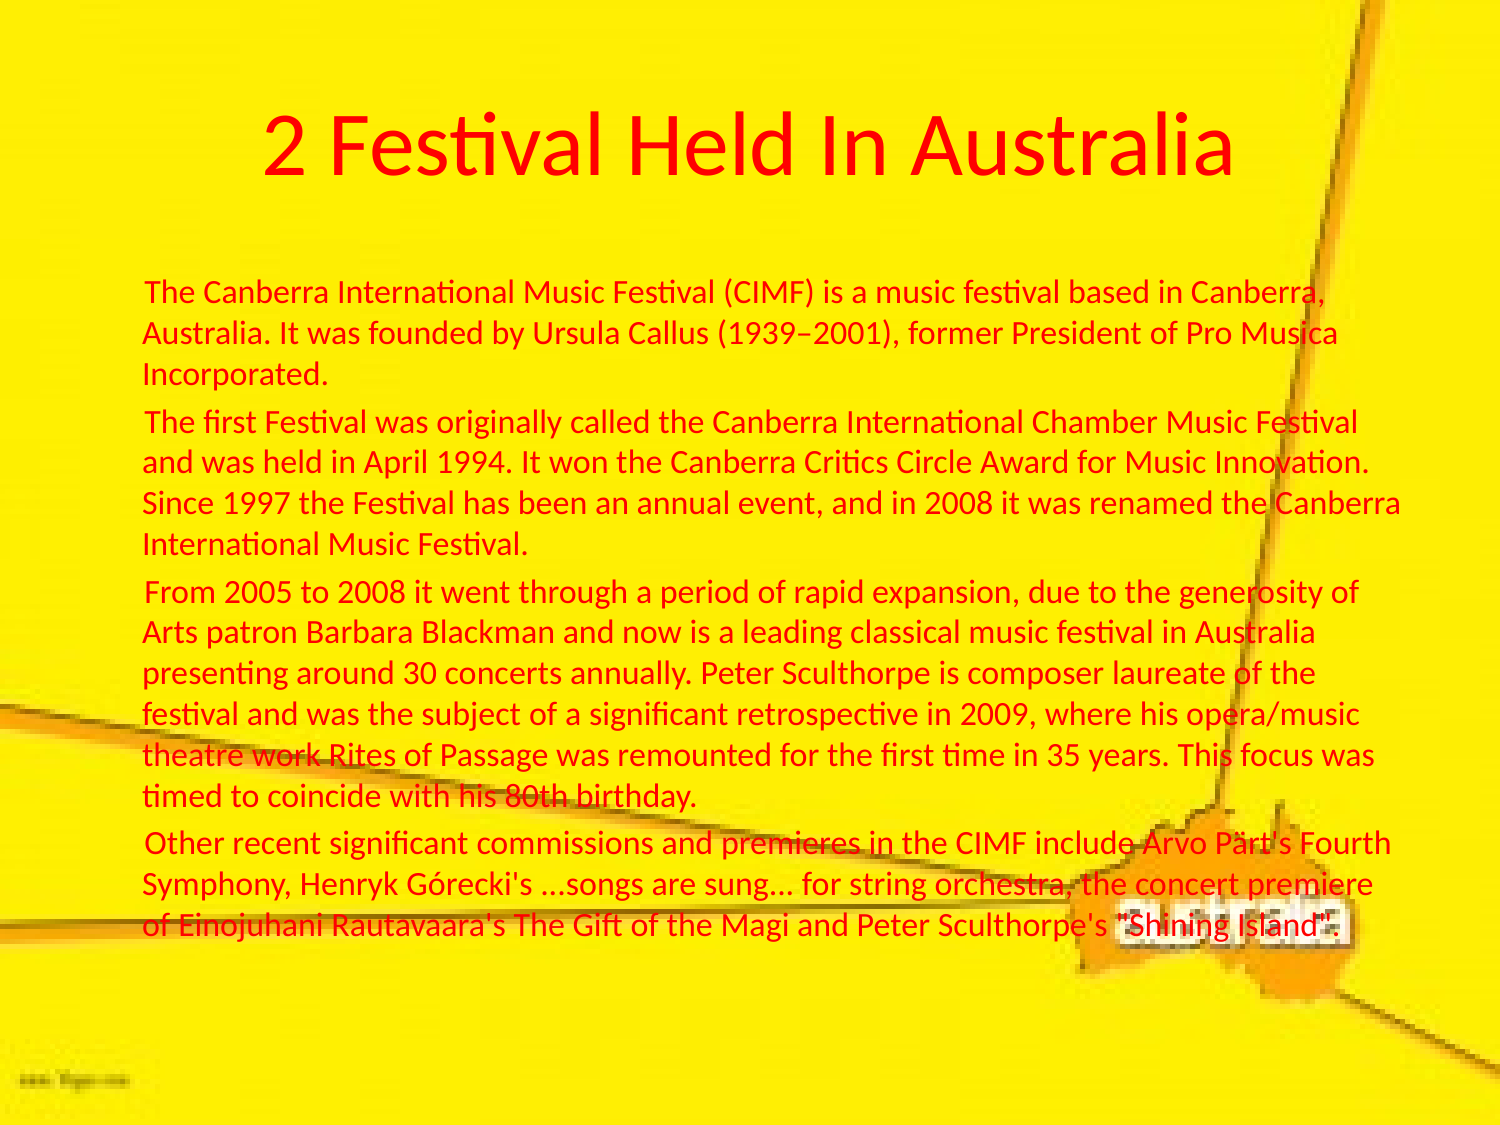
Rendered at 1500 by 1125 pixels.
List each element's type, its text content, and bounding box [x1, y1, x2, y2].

list The Canberra International Music Festival (CIMF) is a music festival based in Canberra, Australia. It was founded by Ursula Callus (1939–2001), former President of Pro Musica Incorporated. The first Festival was originally called the Canberra International Chamber Music Festival and was held in April 1994. It won the Canberra Critics Circle Award for Music Innovation. Since 1997 the Festival has been an annual event, and in 2008 it was renamed the Canberra International Music Festival. From 2005 to 2008 it went through a period of rapid expansion, due to the generosity of Arts patron Barbara Blackman and now is a leading classical music festival in Australia presenting around 30 concerts annually. Peter Sculthorpe is composer laureate of the festival and was the subject of a significant retrospective in 2009, where his opera/music theatre work Rites of Passage was remounted for the first time in 35 years. This focus was timed to coincide with his 80th birthday. Other recent significant commissions and premieres in the CIMF include Arvo Pärt's Fourth Symphony, Henryk Górecki's ...songs are sung... for string orchestra, the concert premiere of Einojuhani Rautavaara's The Gift of the Magi and Peter Sculthorpe's "Shining Island". [75, 262, 1425, 1005]
title 2 Festival Held In Australia [75, 45, 1425, 233]
picture [0, 0, 1500, 1125]
